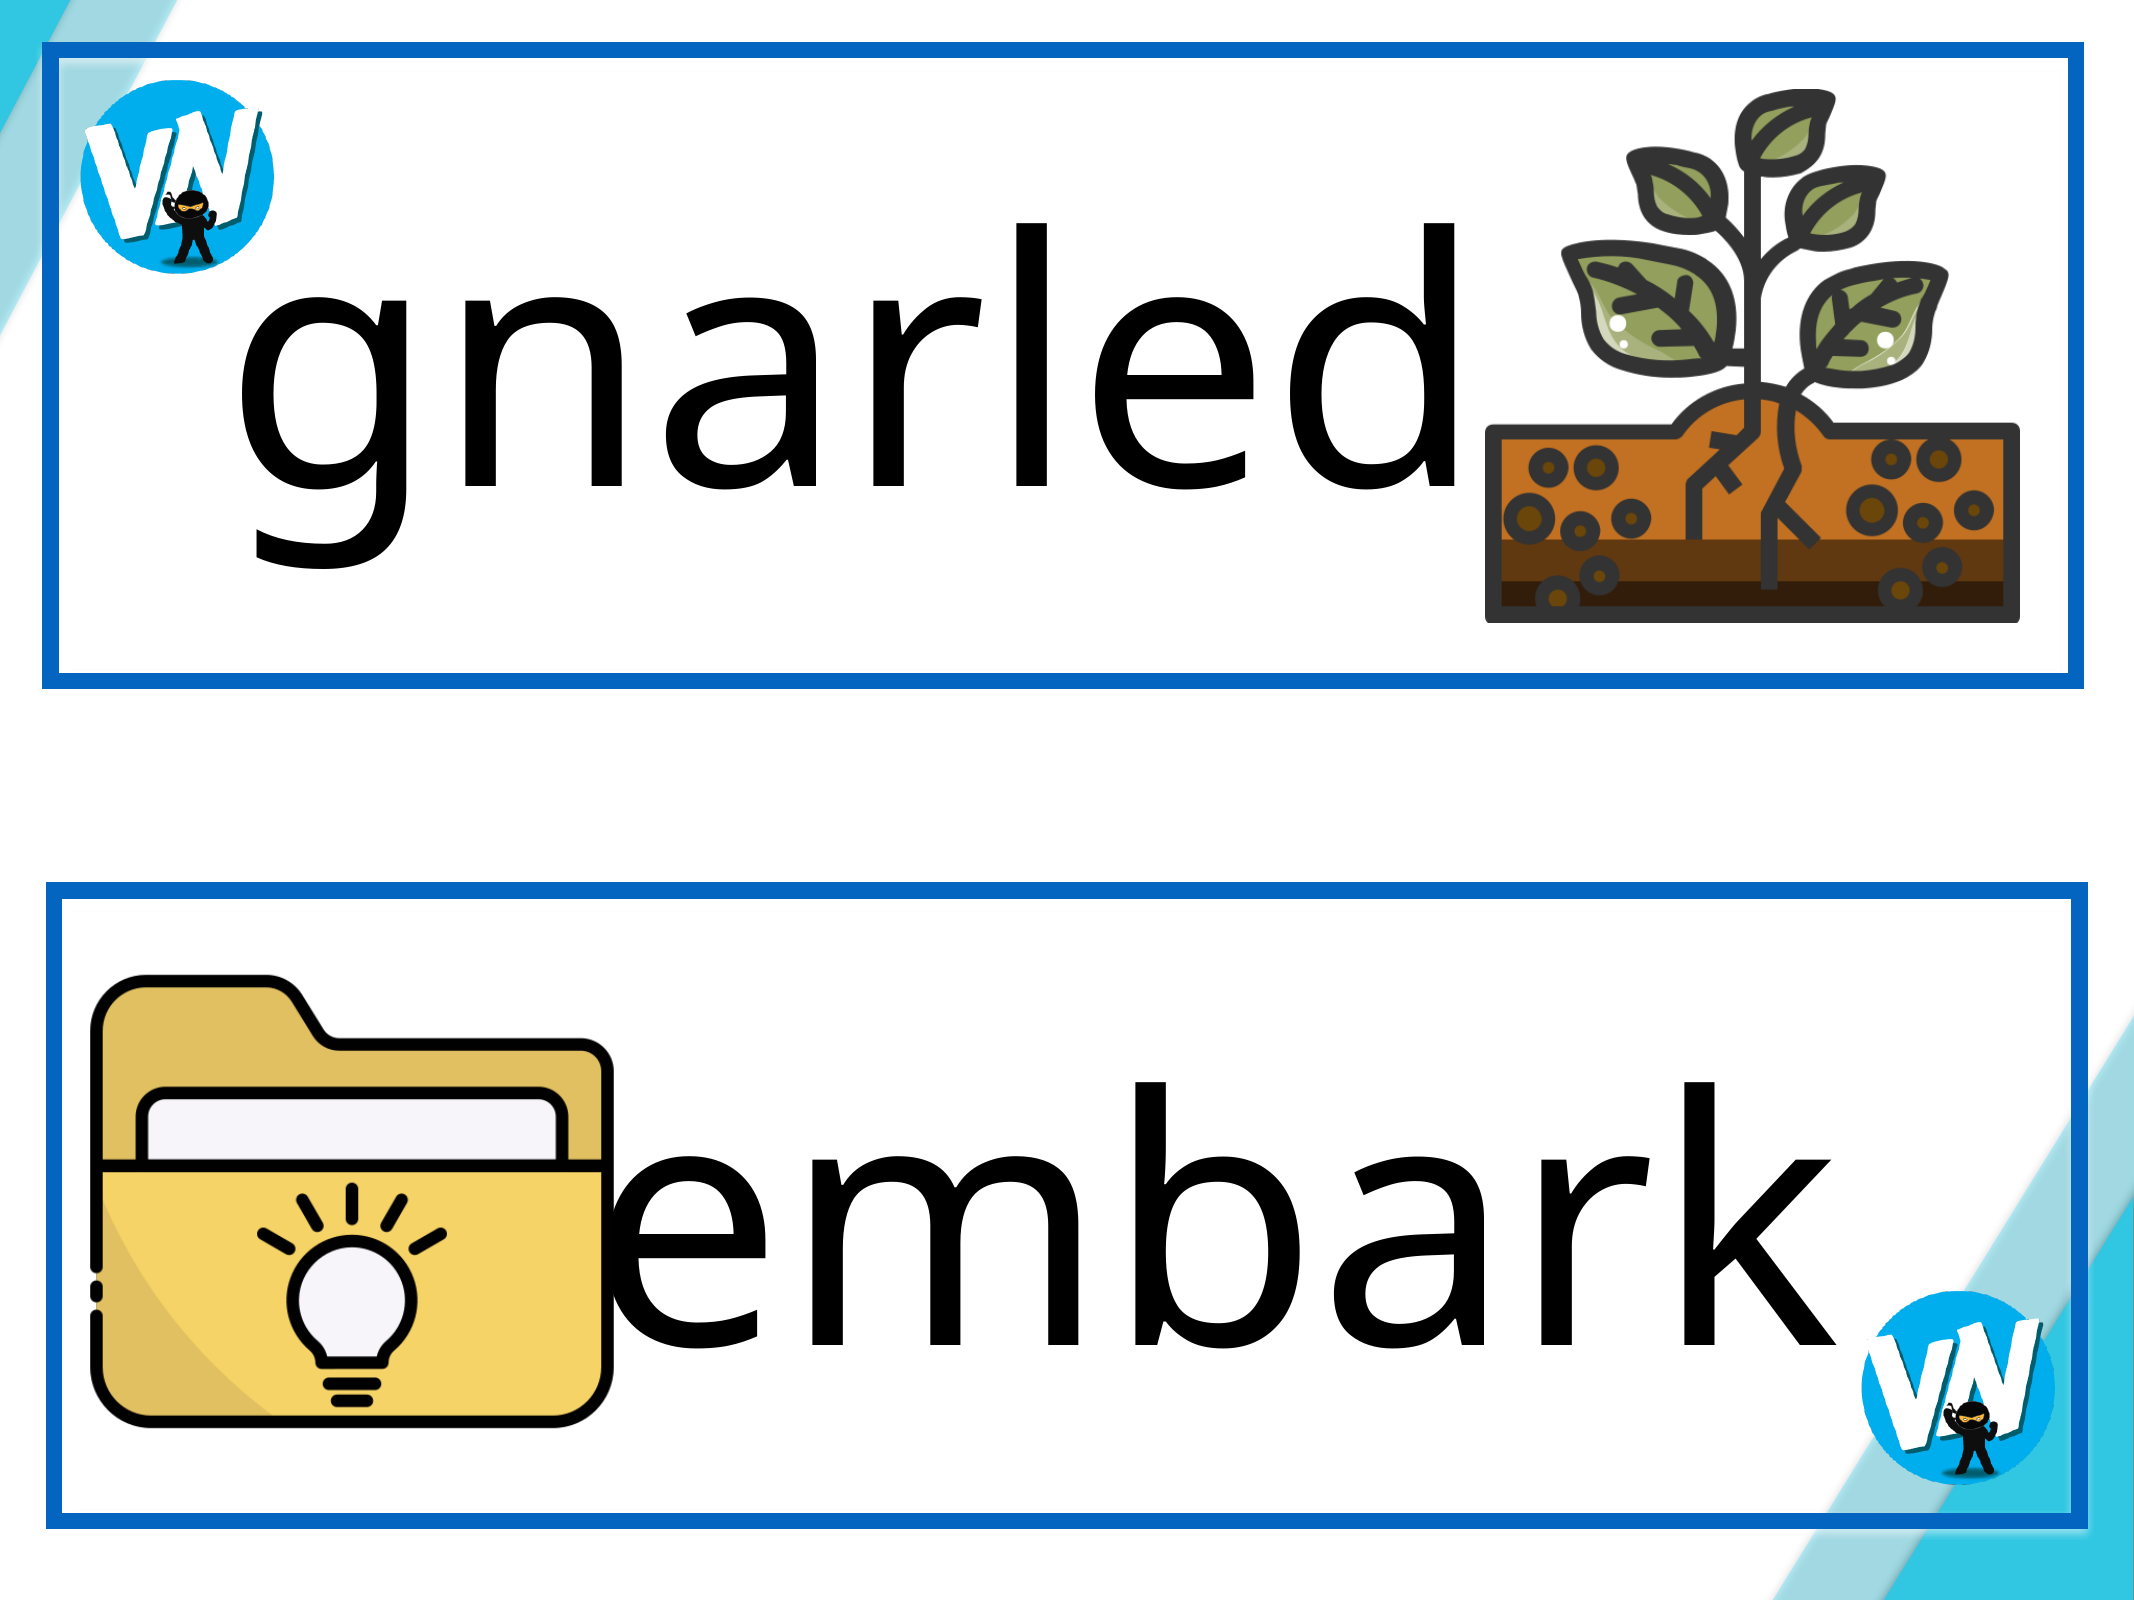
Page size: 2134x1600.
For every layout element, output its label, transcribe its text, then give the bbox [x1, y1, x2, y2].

picture [1485, 89, 2020, 623]
text_box [50, 564, 1956, 681]
picture [1837, 1288, 2080, 1488]
picture [57, 77, 299, 278]
text_box [54, 890, 1956, 1522]
text_box gnarled [0, 131, 1480, 564]
text_box embark [627, 991, 1956, 1424]
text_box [1963, 235, 2134, 1600]
text_box [50, 50, 2076, 227]
picture [84, 934, 619, 1469]
